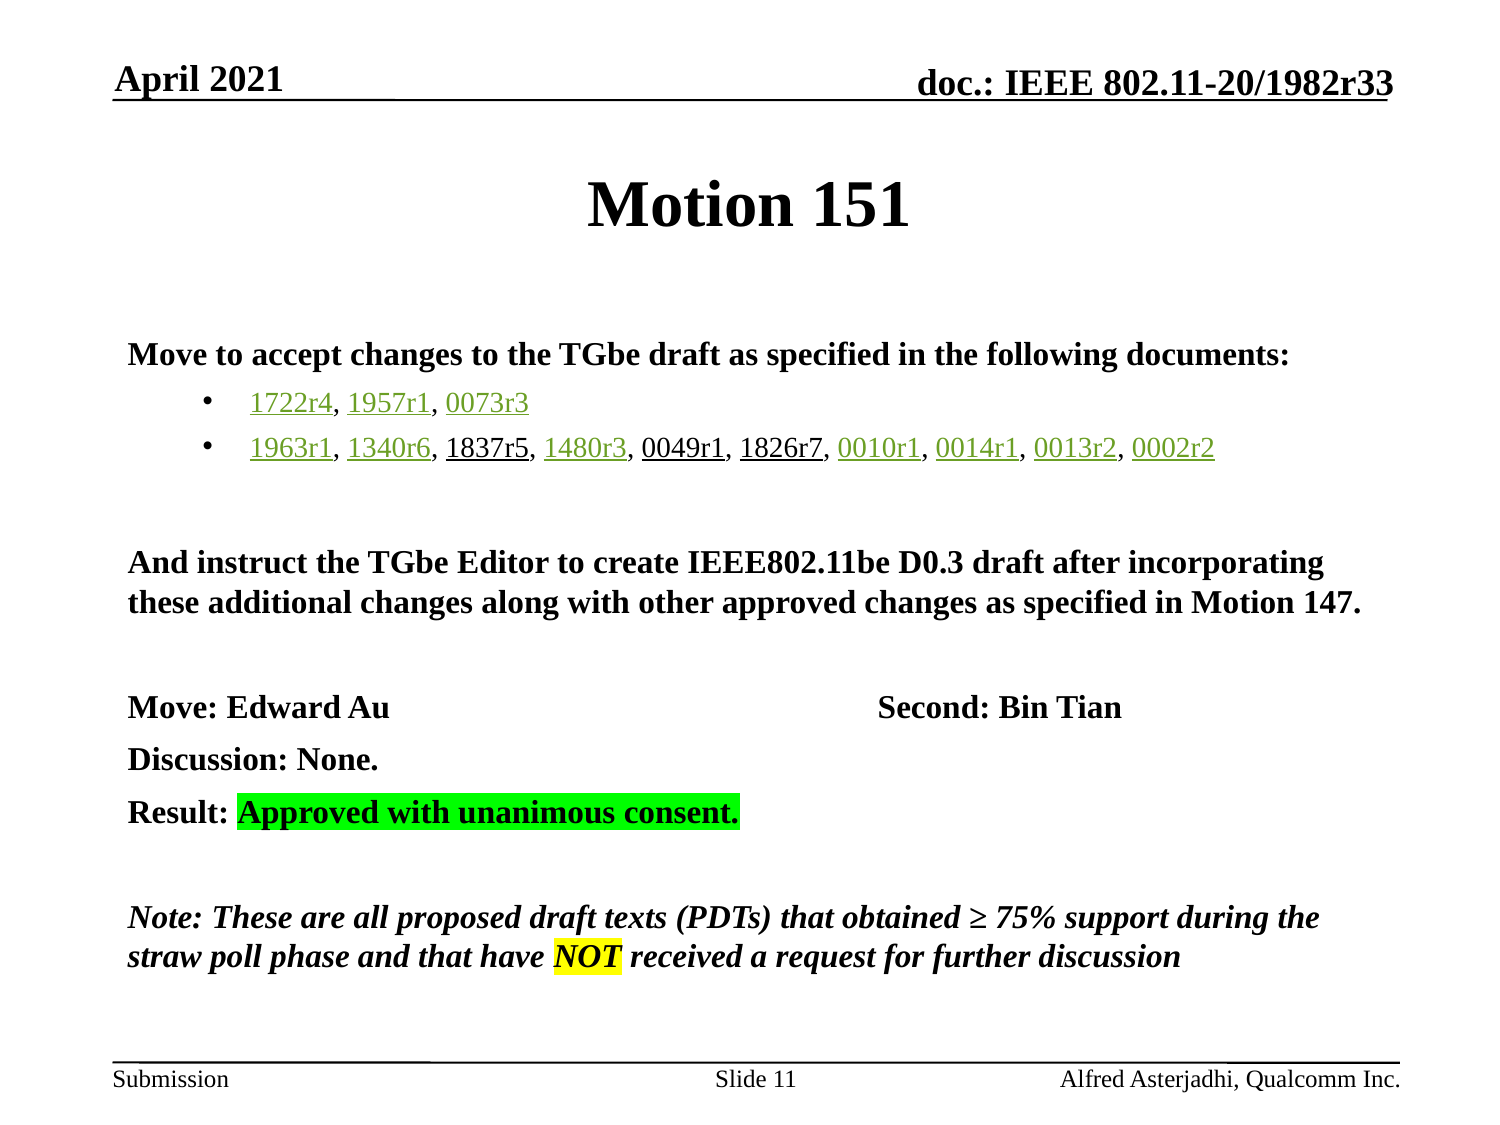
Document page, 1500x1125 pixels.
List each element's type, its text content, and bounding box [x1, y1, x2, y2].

footer Alfred Asterjadhi, Qualcomm Inc. [878, 1061, 1402, 1093]
list Move to accept changes to the TGbe draft as specified in the following documents: 1722r4, 1957r1, 0073r3 1963r1, 1340r6, 1837r5, 1480r3, 0049r1, 1826r7, 0010r1, 0014r1, 0013r2, 0002r2 And instruct the TGbe Editor to create IEEE802.11be D0.3 draft after incorporating these additional changes along with other approved changes as specified in Motion 147. Move: Edward Au Second: Bin Tian Discussion: None. Result: Approved with unanimous consent. Note: These are all proposed draft texts (PDTs) that obtained ≥ 75% support during the straw poll phase and that have NOT received a request for further discussion [112, 324, 1388, 1000]
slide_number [114, 54, 423, 100]
slide_number Slide 11 [712, 1061, 800, 1123]
title Motion 151 [112, 112, 1388, 288]
